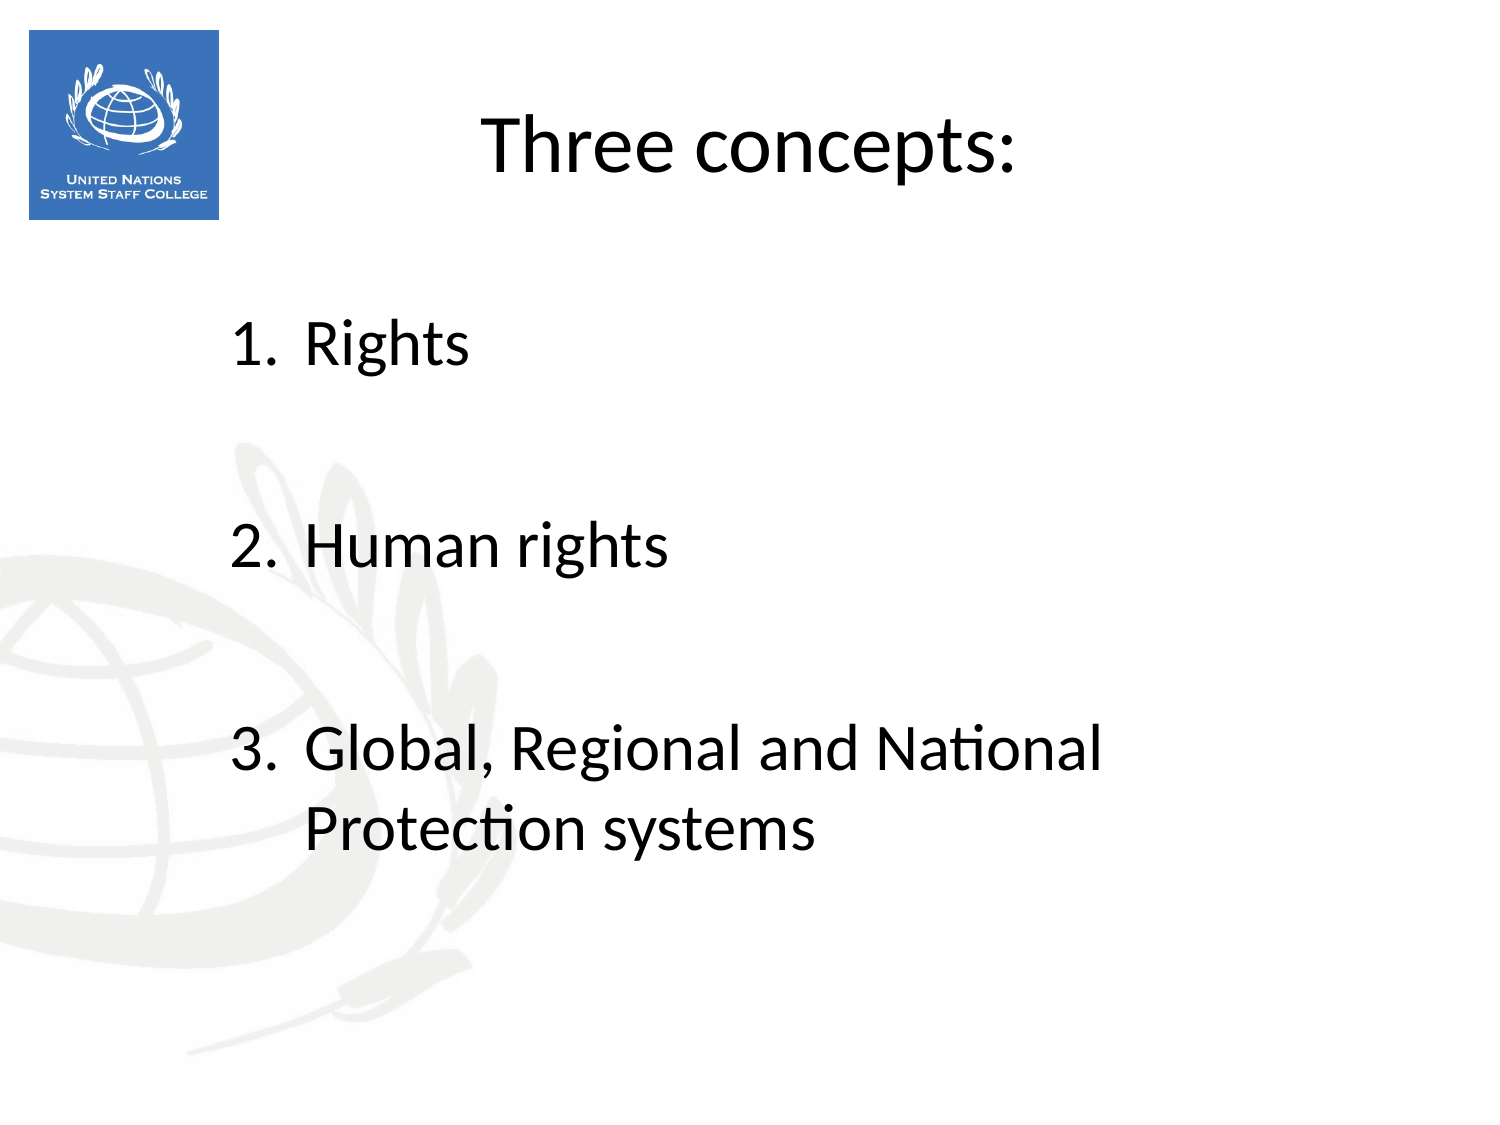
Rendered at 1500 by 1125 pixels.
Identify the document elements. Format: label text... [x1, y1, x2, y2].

title Three concepts: [74, 44, 1426, 233]
picture [29, 30, 219, 220]
list Rights Human rights Global, Regional and National Protection systems [64, 290, 1416, 1034]
